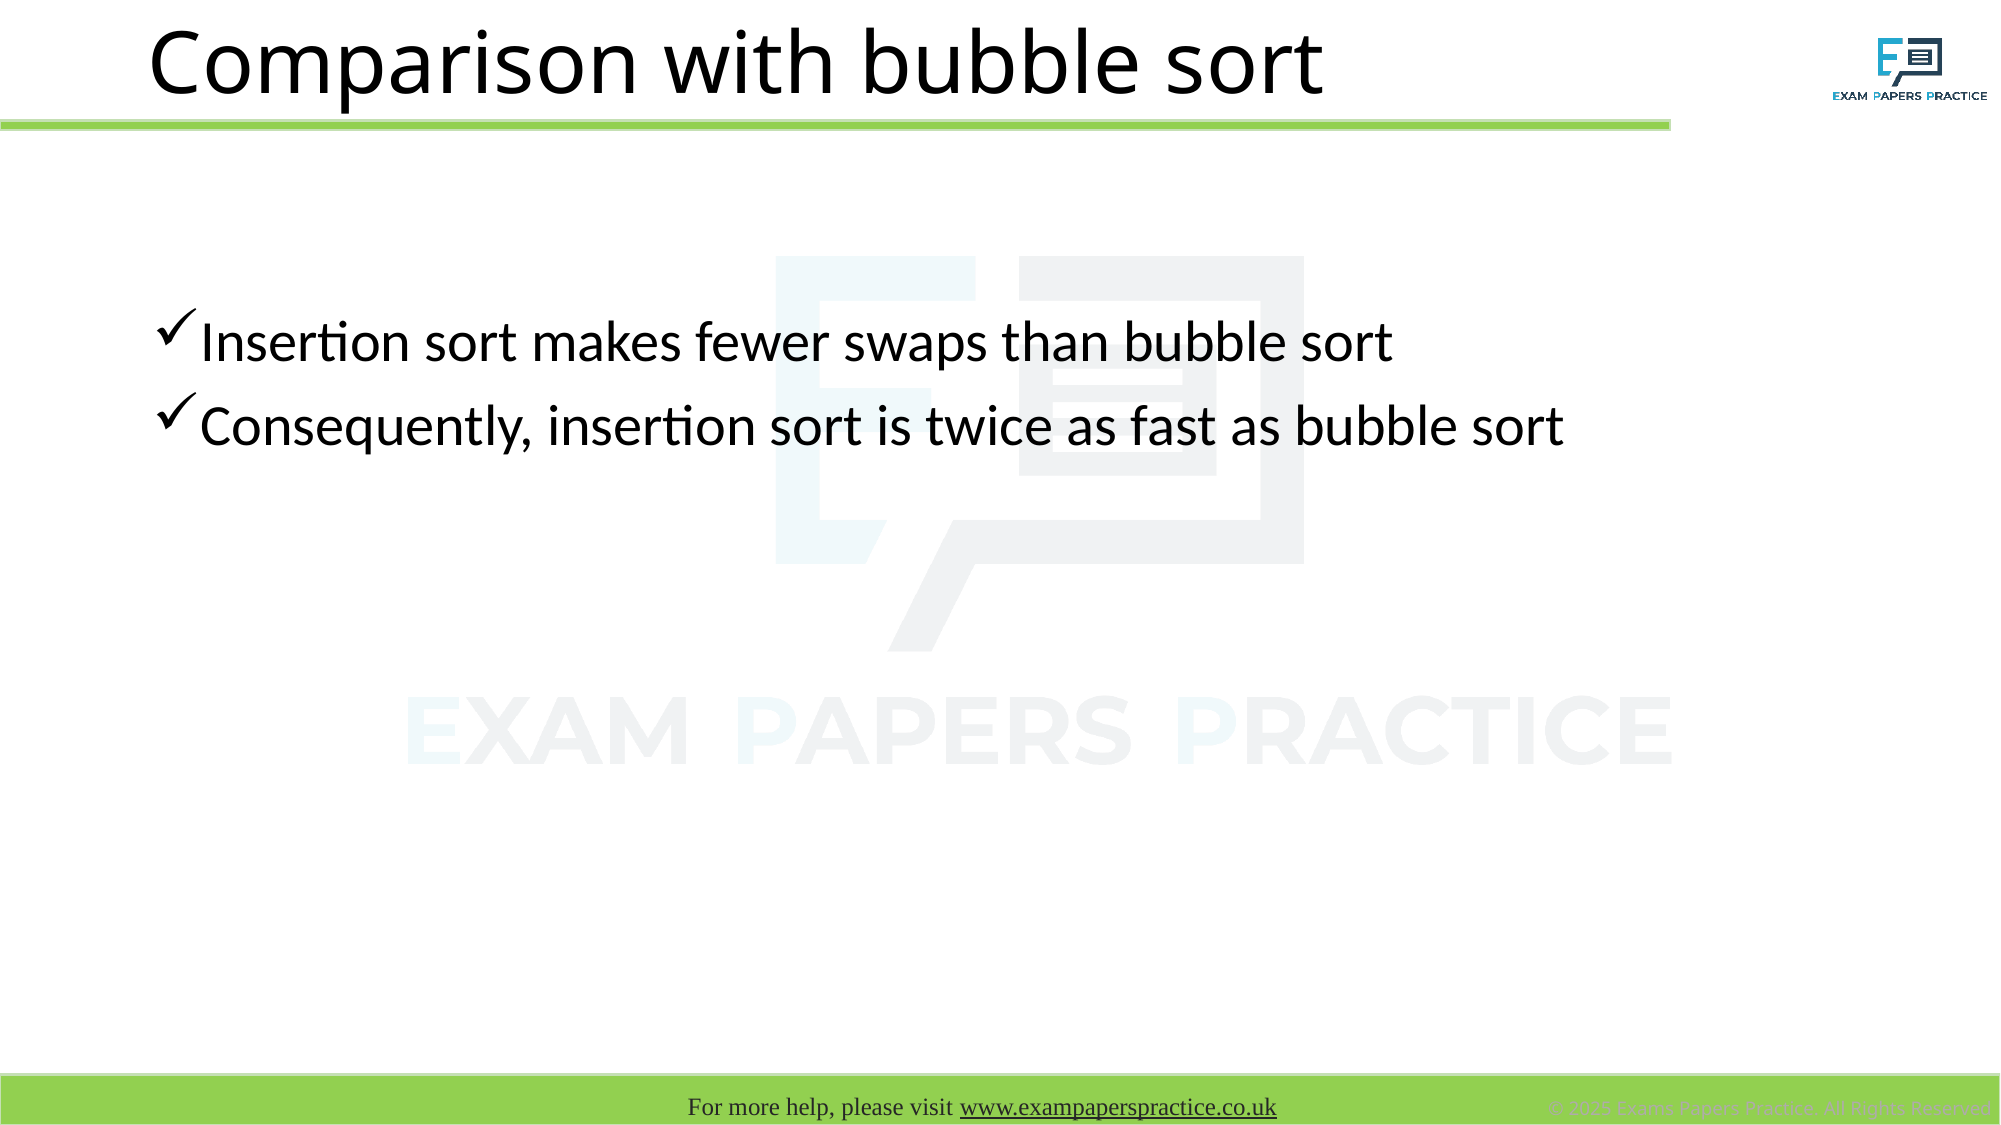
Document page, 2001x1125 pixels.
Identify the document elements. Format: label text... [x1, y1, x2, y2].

title Comparison with bubble sort [132, 11, 1858, 121]
list Insertion sort makes fewer swaps than bubble sort Consequently, insertion sort is twice as fast as bubble sort [137, 304, 1863, 1018]
